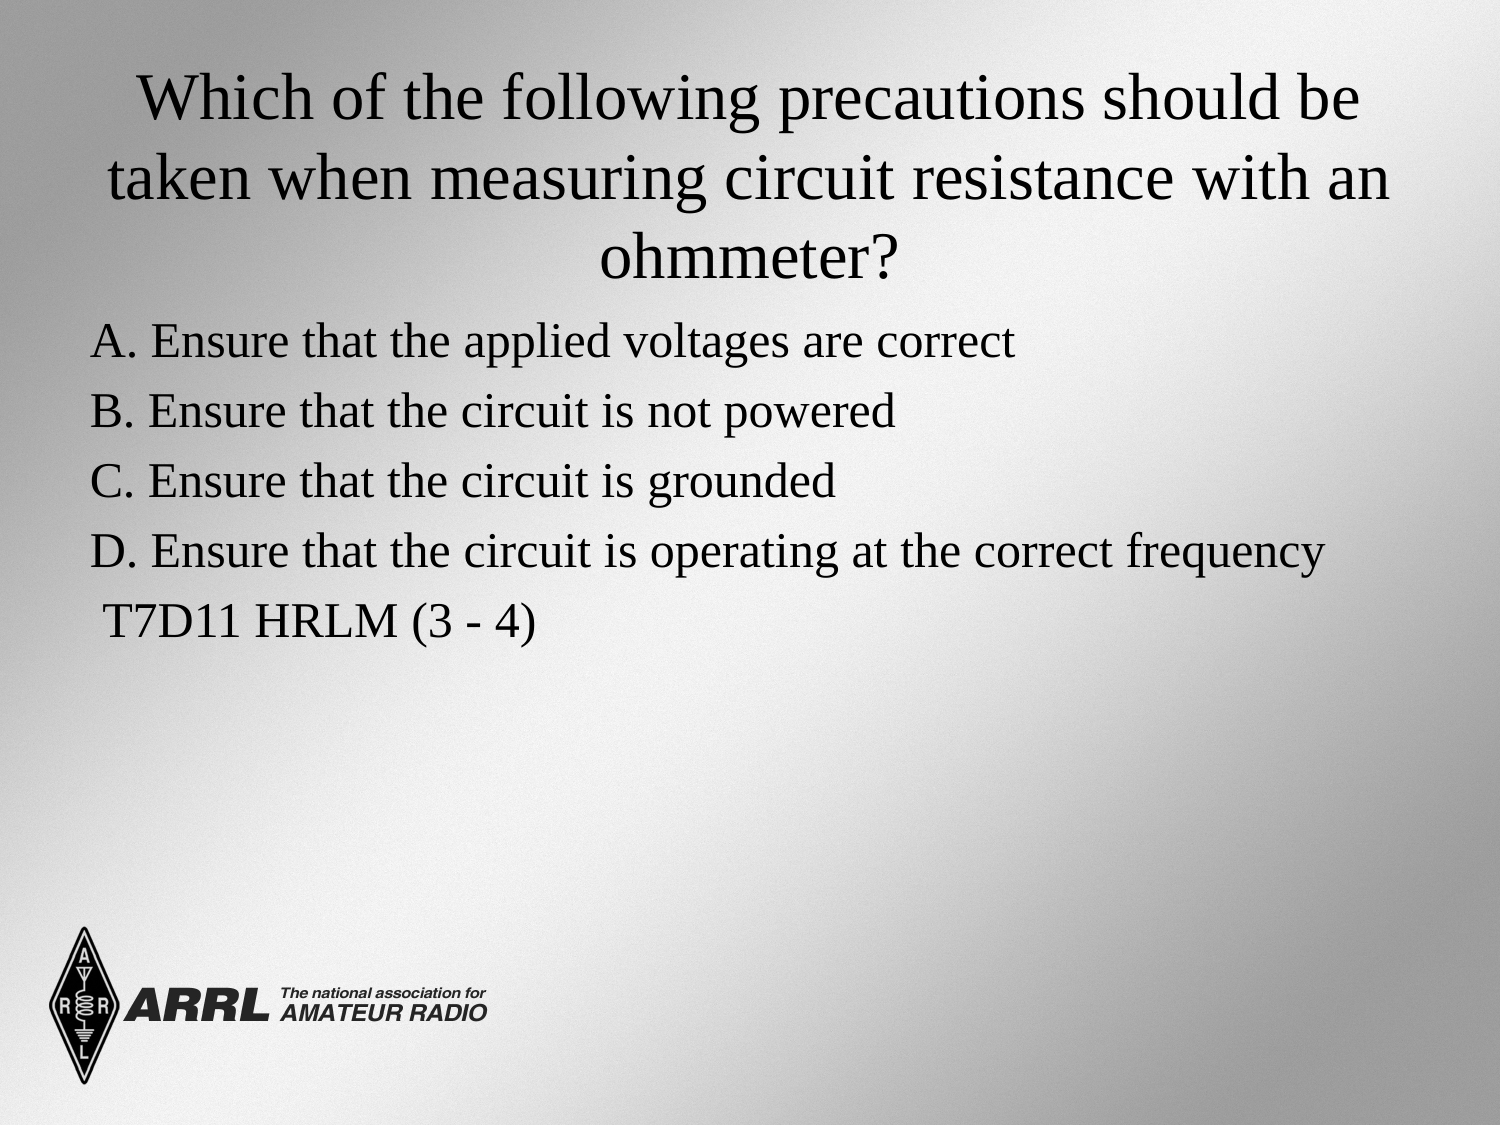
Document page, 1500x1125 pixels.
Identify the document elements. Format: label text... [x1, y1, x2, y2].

picture [0, 0, 1500, 1125]
title Which of the following precautions should be taken when measuring circuit resistance with an ohmmeter? [75, 45, 1425, 233]
list A. Ensure that the applied voltages are correct B. Ensure that the circuit is not powered C. Ensure that the circuit is grounded D. Ensure that the circuit is operating at the correct frequency T7D11 HRLM (3 - 4) [75, 299, 1425, 1005]
